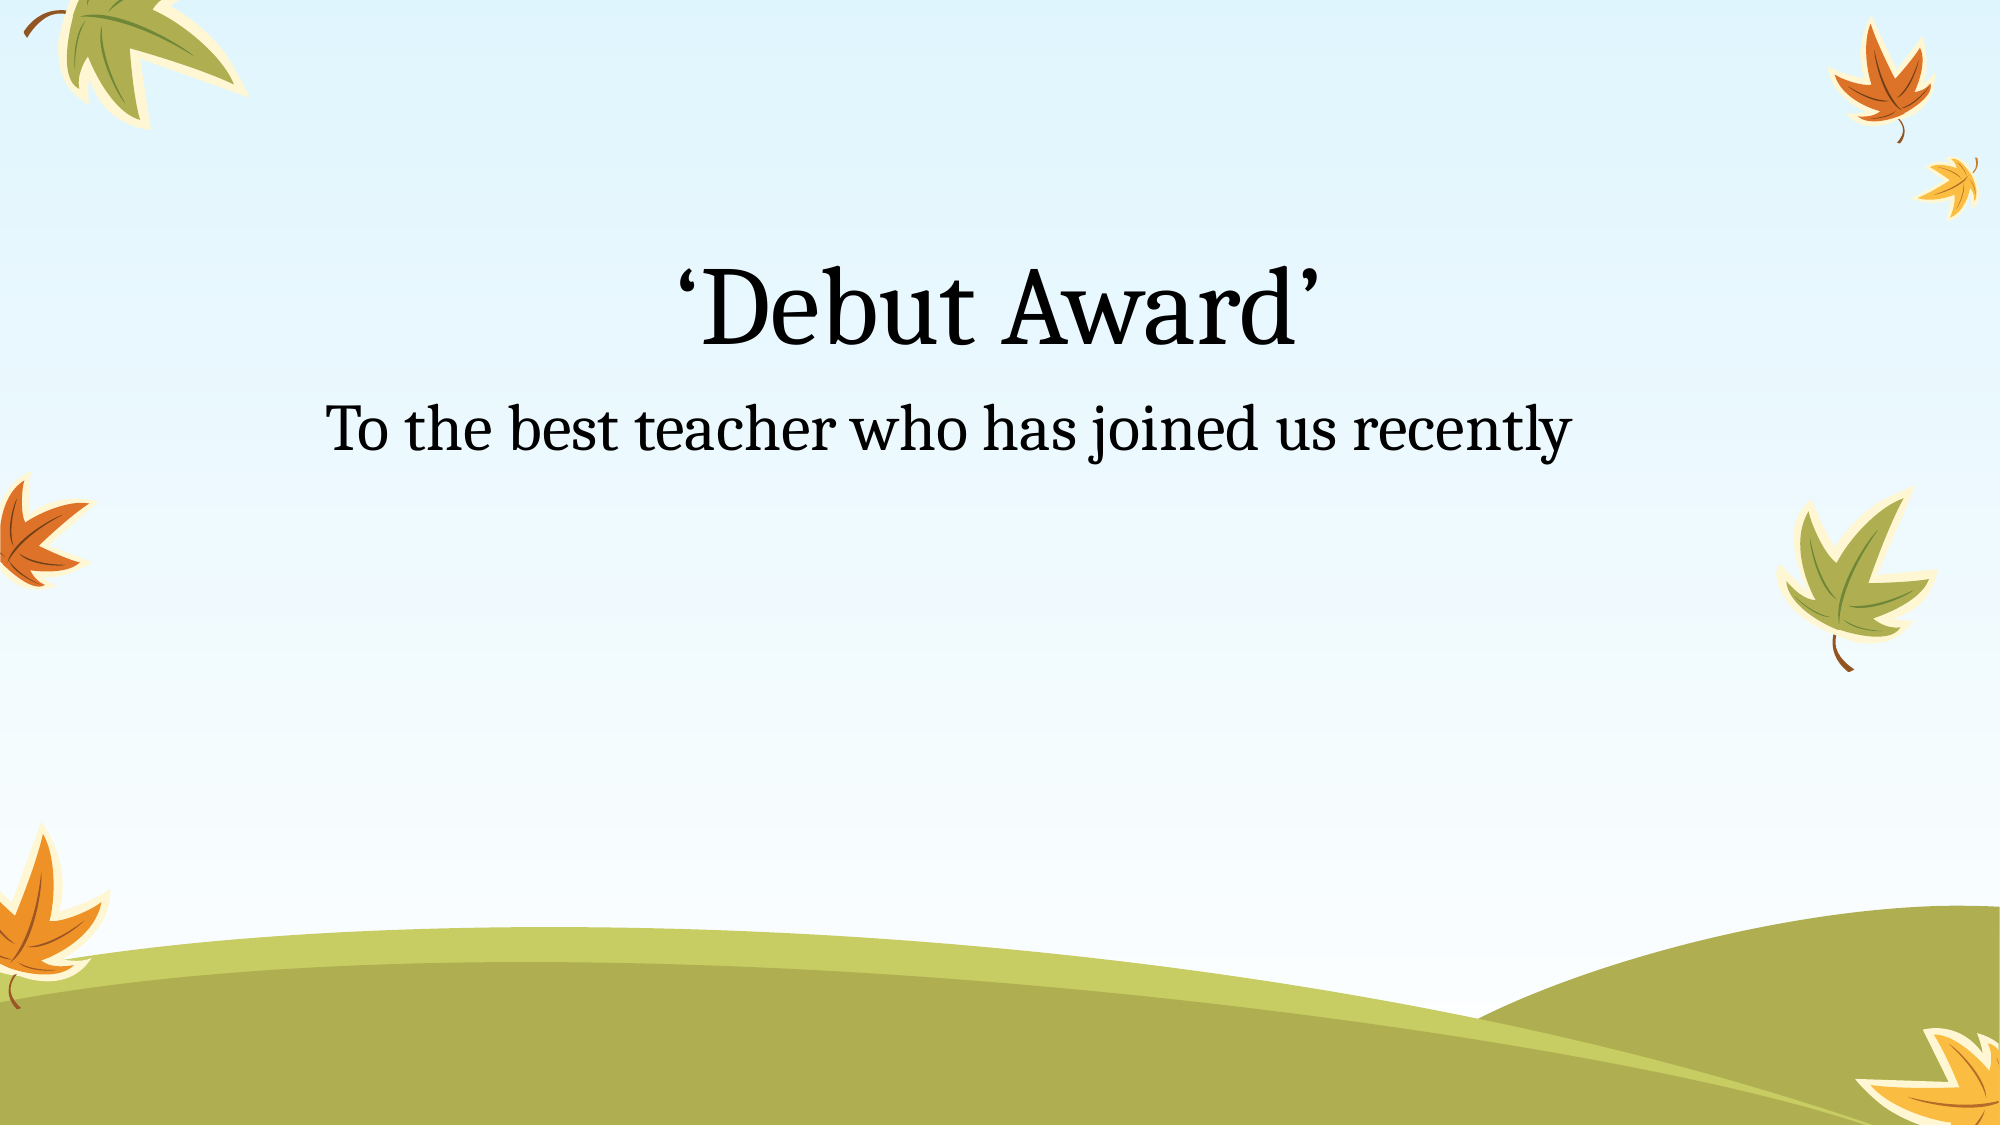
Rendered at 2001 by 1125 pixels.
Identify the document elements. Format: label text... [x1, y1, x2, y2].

text_box To the best teacher who has joined us recently [310, 376, 1688, 471]
title ‘Debut Award’ [249, 173, 1749, 377]
